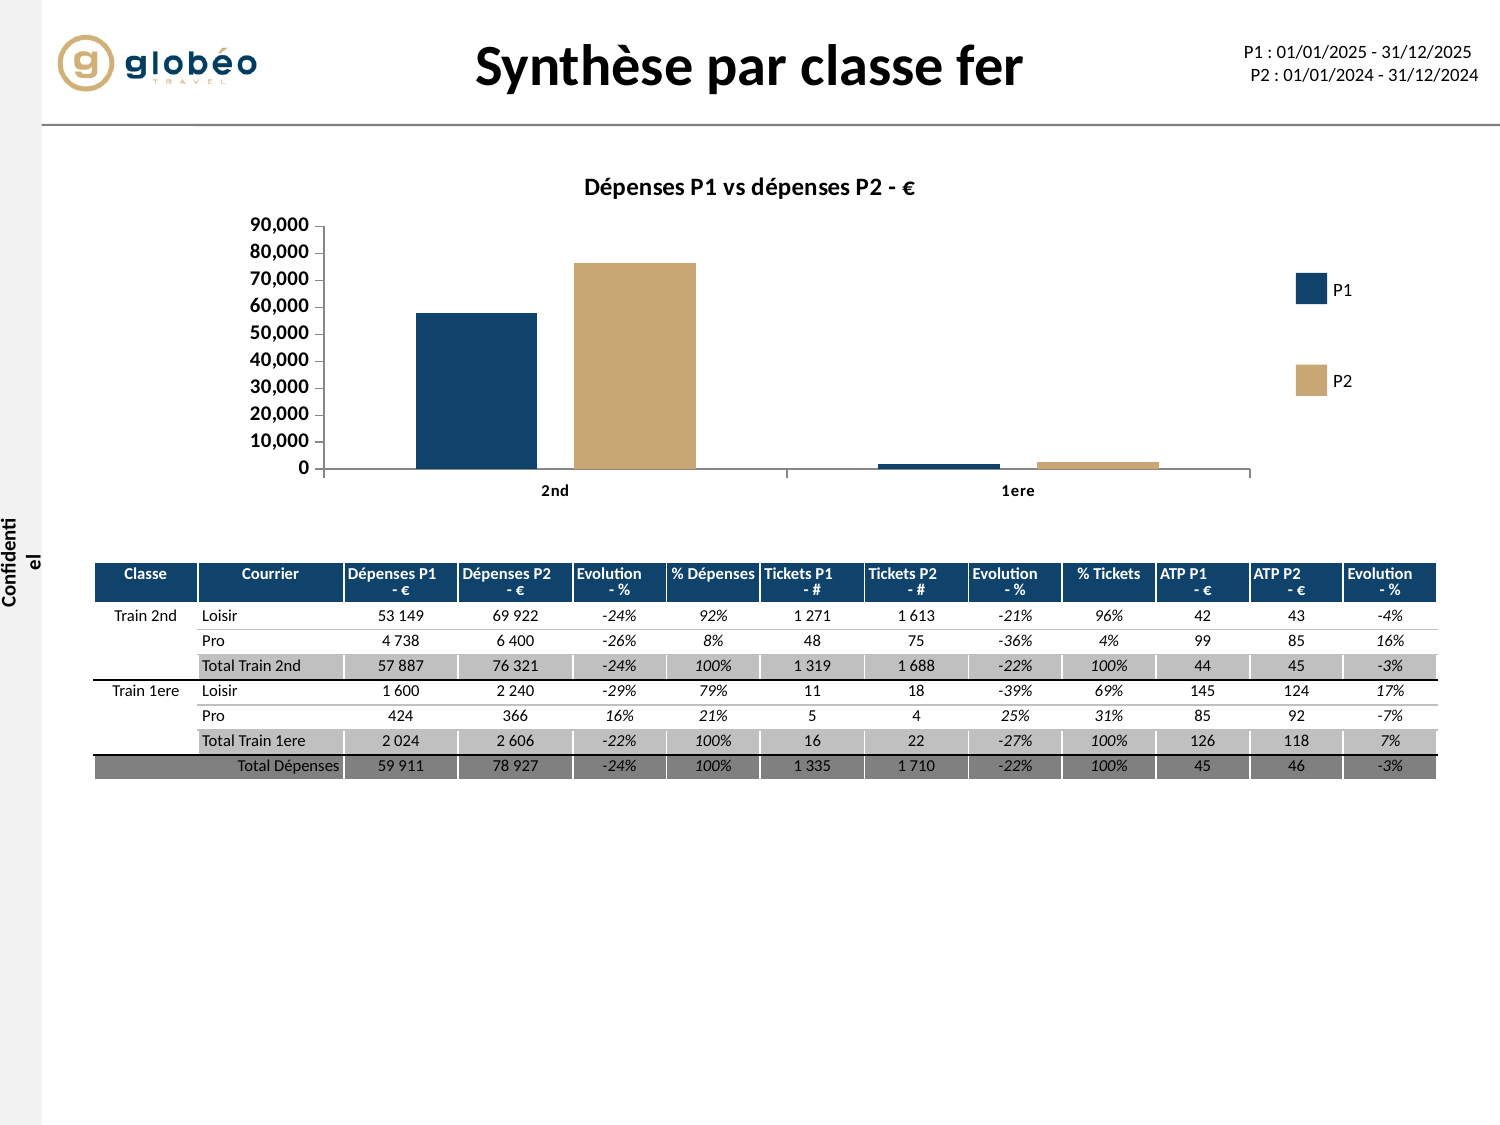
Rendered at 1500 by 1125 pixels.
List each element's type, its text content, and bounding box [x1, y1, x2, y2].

table_cell 85 [1157, 706, 1249, 729]
table_header % Tickets [1063, 563, 1155, 602]
table_header Classe [95, 563, 197, 602]
table_cell -3% [1344, 655, 1436, 679]
text_box P1 : 01/01/2025 - 31/12/2025 P2 : 01/01/2024 - 31/12/2024 [1227, 8, 1500, 117]
table_cell 1 319 [761, 655, 864, 679]
table_cell 4% [1063, 630, 1155, 654]
table_cell -22% [969, 756, 1061, 779]
table_cell 21% [667, 706, 759, 729]
table_cell 85 [1251, 630, 1342, 654]
table_cell 7% [1344, 731, 1436, 754]
table_header Dépenses P2 - € [459, 563, 572, 602]
table_cell -24% [574, 607, 666, 629]
table_cell -36% [969, 630, 1061, 654]
table_cell 48 [761, 630, 864, 654]
table_cell 366 [459, 706, 572, 729]
table_cell 100% [667, 655, 759, 679]
table_cell 124 [1251, 681, 1342, 704]
table_cell 18 [865, 681, 968, 704]
table_cell 100% [667, 756, 759, 779]
text_box P1 [1294, 271, 1392, 306]
table_cell 17% [1344, 681, 1436, 704]
table_cell 1 710 [865, 756, 968, 779]
table_header Tickets P2 - # [865, 563, 968, 602]
table_cell 100% [1063, 756, 1155, 779]
table_cell -22% [969, 655, 1061, 679]
table_cell Total Train 2nd [199, 655, 343, 679]
table_cell 59 911 [345, 756, 457, 779]
table_cell Train 1ere [95, 681, 197, 754]
table_cell -29% [574, 681, 666, 704]
table_cell -4% [1344, 607, 1436, 629]
table_cell 79% [667, 681, 759, 704]
table_cell 53 149 [345, 607, 457, 629]
text_box Synthèse par classe fer [123, 8, 1227, 117]
table_cell 57 887 [345, 655, 457, 679]
table_cell -3% [1344, 756, 1436, 779]
table_cell 2 606 [459, 731, 572, 754]
table_header Courrier [199, 563, 343, 602]
table_cell 76 321 [459, 655, 572, 679]
table_cell Pro [199, 706, 343, 729]
table_cell 25% [969, 706, 1061, 729]
table_cell Loisir [199, 607, 343, 629]
table_cell 118 [1251, 731, 1342, 754]
table_cell 1 613 [865, 607, 968, 629]
table_cell Loisir [199, 681, 343, 704]
table_cell -39% [969, 681, 1061, 704]
table_cell 92 [1251, 706, 1342, 729]
table_header ATP P1 - € [1157, 563, 1249, 602]
table_cell Total Train 1ere [199, 731, 343, 754]
chart [228, 153, 1272, 509]
table_cell 96% [1063, 607, 1155, 629]
table_cell 16% [1344, 630, 1436, 654]
table_cell 92% [667, 607, 759, 629]
table_cell 100% [667, 731, 759, 754]
table_cell Train 2nd [95, 607, 197, 679]
table_cell 99 [1157, 630, 1249, 654]
table_cell 6 400 [459, 630, 572, 654]
text_box [0, 0, 44, 1125]
table_cell 69% [1063, 681, 1155, 704]
table_cell 4 [865, 706, 968, 729]
table_cell -24% [574, 655, 666, 679]
table_cell 2 024 [345, 731, 457, 754]
table_cell 22 [865, 731, 968, 754]
table_cell 45 [1251, 655, 1342, 679]
table_cell -7% [1344, 706, 1436, 729]
table_cell Total Dépenses [95, 756, 343, 779]
table_cell 16 [761, 731, 864, 754]
table_cell 100% [1063, 731, 1155, 754]
table_cell 145 [1157, 681, 1249, 704]
table_header % Dépenses [667, 563, 759, 602]
table_cell 16% [574, 706, 666, 729]
table_cell 69 922 [459, 607, 572, 629]
table_cell -27% [969, 731, 1061, 754]
table_cell Pro [199, 630, 343, 654]
table_cell 1 688 [865, 655, 968, 679]
table_cell 46 [1251, 756, 1342, 779]
table_cell 1 600 [345, 681, 457, 704]
table_cell 5 [761, 706, 864, 729]
table_header Evolution - % [574, 563, 666, 602]
text_box P2 [1294, 363, 1392, 398]
table_cell 11 [761, 681, 864, 704]
table_header Tickets P1 - # [761, 563, 864, 602]
table_cell -21% [969, 607, 1061, 629]
table_cell -24% [574, 756, 666, 779]
text_box Confidentiel [2, 498, 37, 627]
table_cell 1 335 [761, 756, 864, 779]
table_cell -26% [574, 630, 666, 654]
table_cell -22% [574, 731, 666, 754]
table_cell 45 [1157, 756, 1249, 779]
table_cell 44 [1157, 655, 1249, 679]
table_cell 42 [1157, 607, 1249, 629]
table_cell 43 [1251, 607, 1342, 629]
table_cell 31% [1063, 706, 1155, 729]
table_header Evolution - % [969, 563, 1061, 602]
table_cell 75 [865, 630, 968, 654]
table_cell 78 927 [459, 756, 572, 779]
table_cell 8% [667, 630, 759, 654]
table_cell 4 738 [345, 630, 457, 654]
table_header ATP P2 - € [1251, 563, 1342, 602]
table_header Dépenses P1 - € [345, 563, 457, 602]
picture [51, 29, 261, 95]
table_cell 2 240 [459, 681, 572, 704]
table_cell 126 [1157, 731, 1249, 754]
table_cell 100% [1063, 655, 1155, 679]
table_cell 424 [345, 706, 457, 729]
table_cell 1 271 [761, 607, 864, 629]
table_header Evolution - % [1344, 563, 1436, 602]
